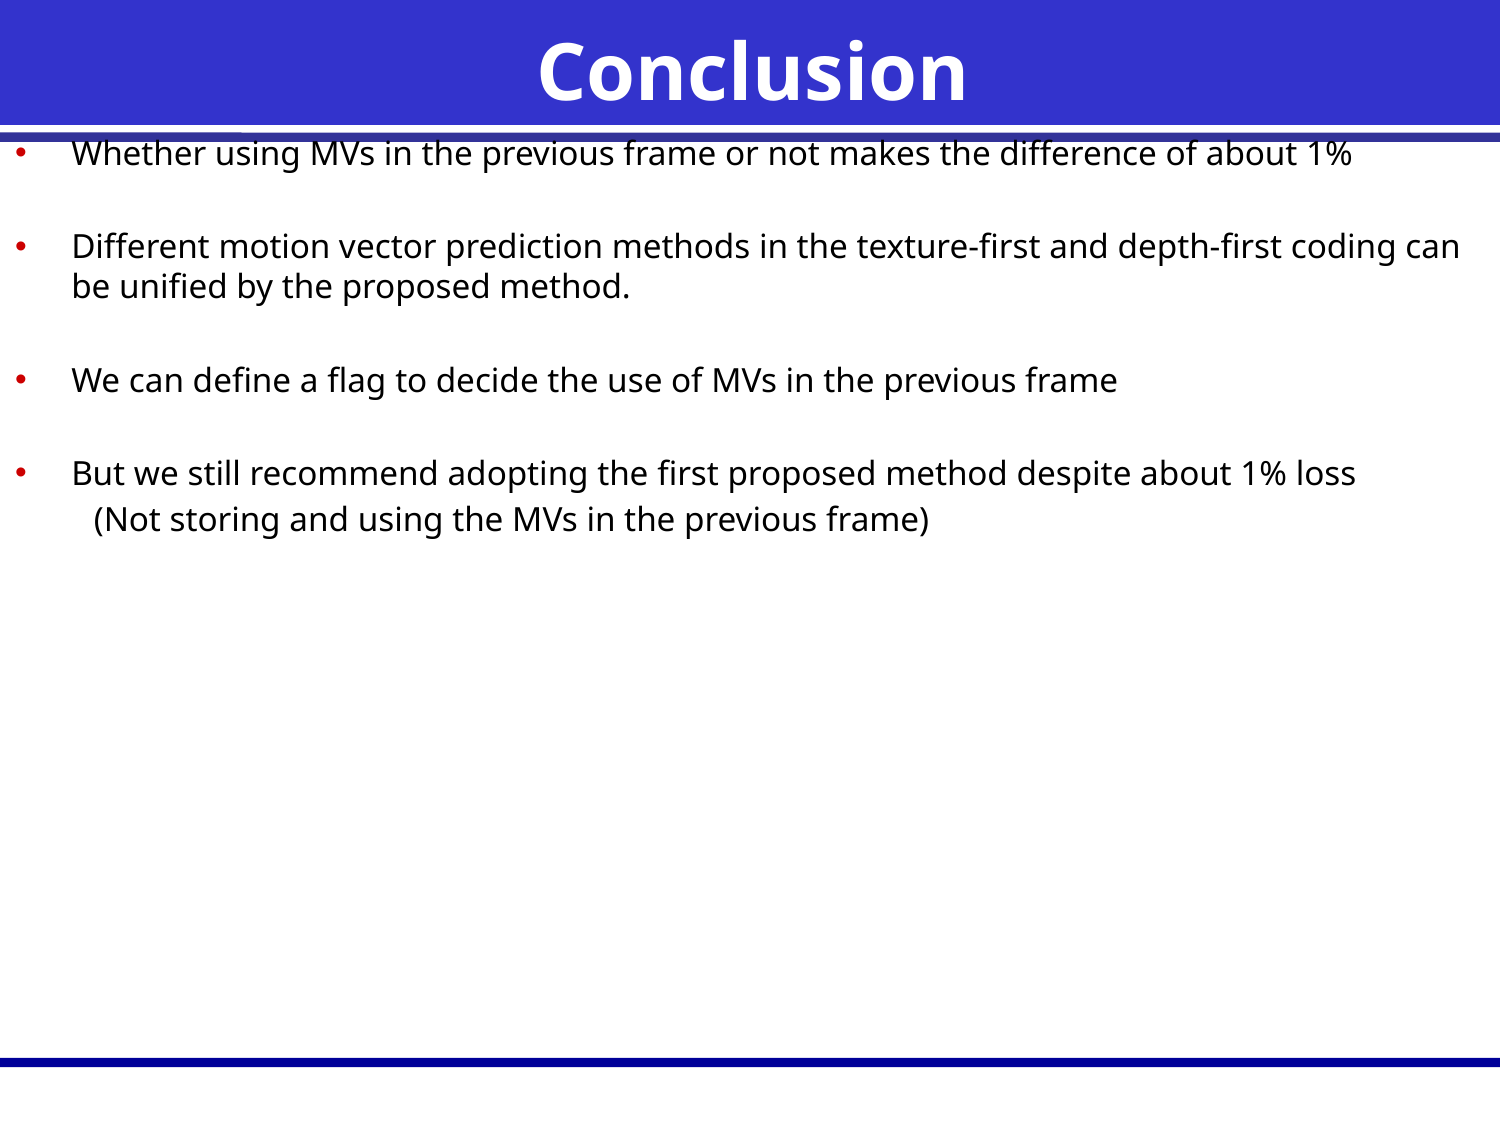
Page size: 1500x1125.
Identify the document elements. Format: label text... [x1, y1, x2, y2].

title Conclusion [46, 12, 1460, 125]
list Whether using MVs in the previous frame or not makes the difference of about 1% Different motion vector prediction methods in the texture-first and depth-first coding can be unified by the proposed method. We can define a flag to decide the use of MVs in the previous frame But we still recommend adopting the first proposed method despite about 1% loss (Not storing and using the MVs in the previous frame) [0, 125, 1483, 1038]
